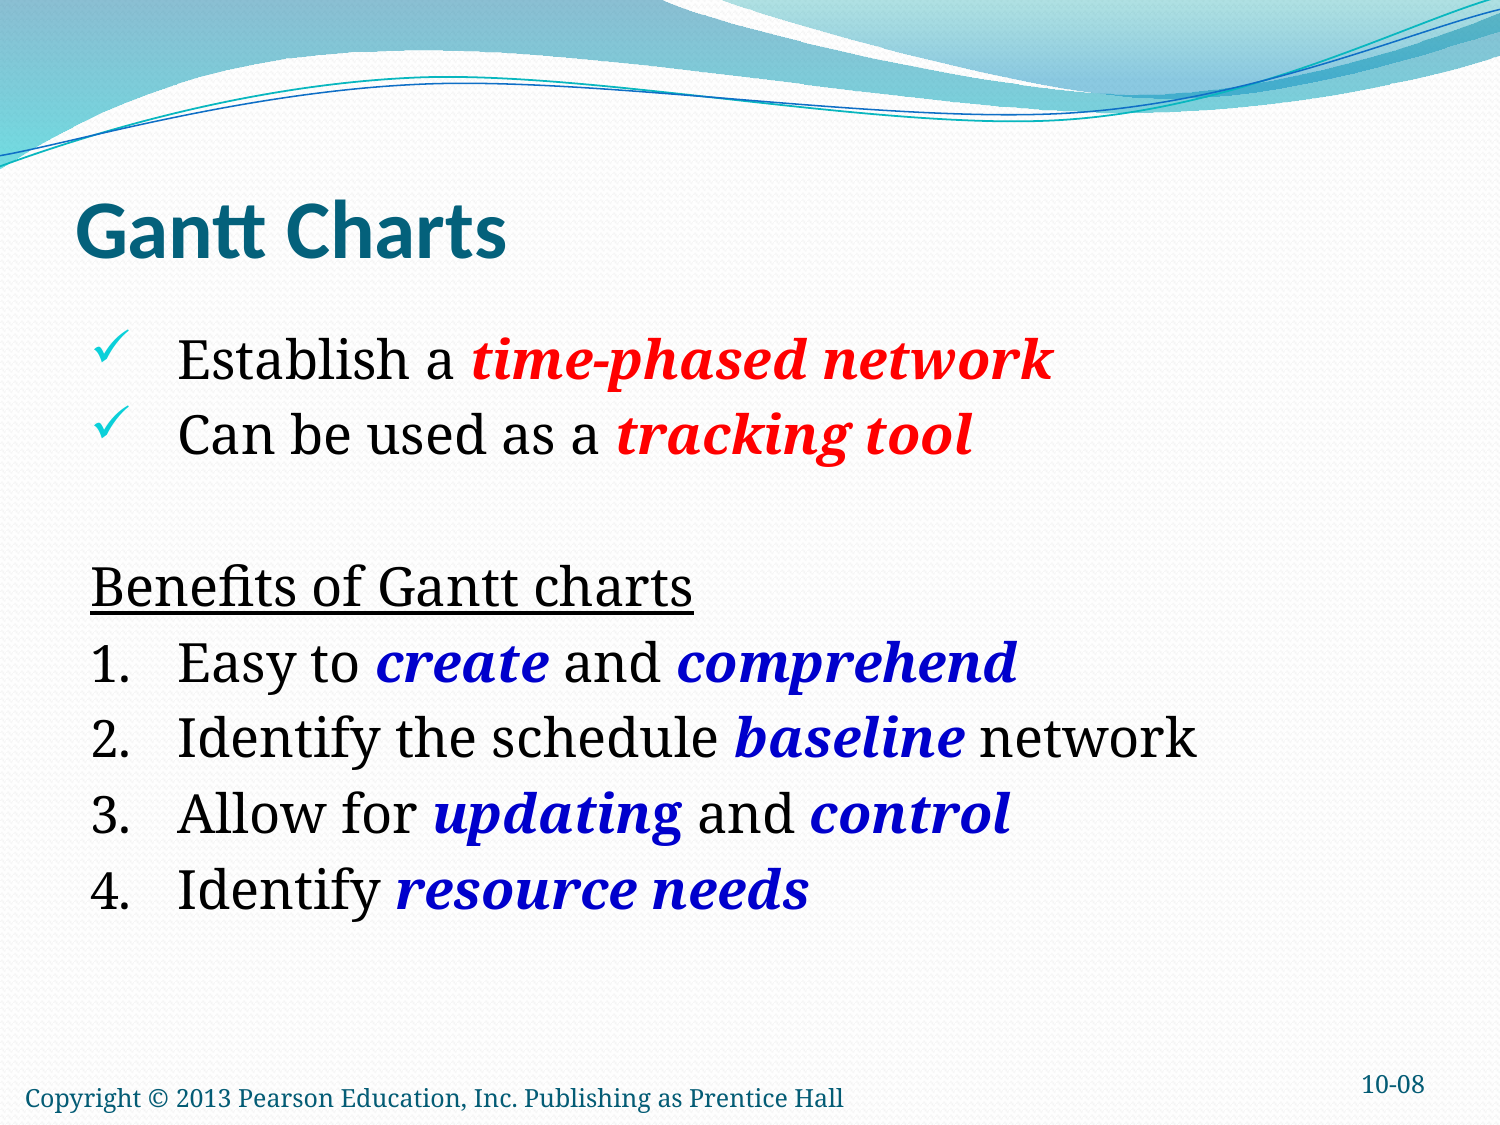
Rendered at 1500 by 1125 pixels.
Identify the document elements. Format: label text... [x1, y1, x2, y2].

title Gantt Charts [74, 87, 1426, 276]
list Establish a time-phased network Can be used as a tracking tool Benefits of Gantt charts Easy to create and comprehend Identify the schedule baseline network Allow for updating and control Identify resource needs [74, 317, 1426, 1038]
slide_number 10-08 [1299, 1042, 1425, 1103]
